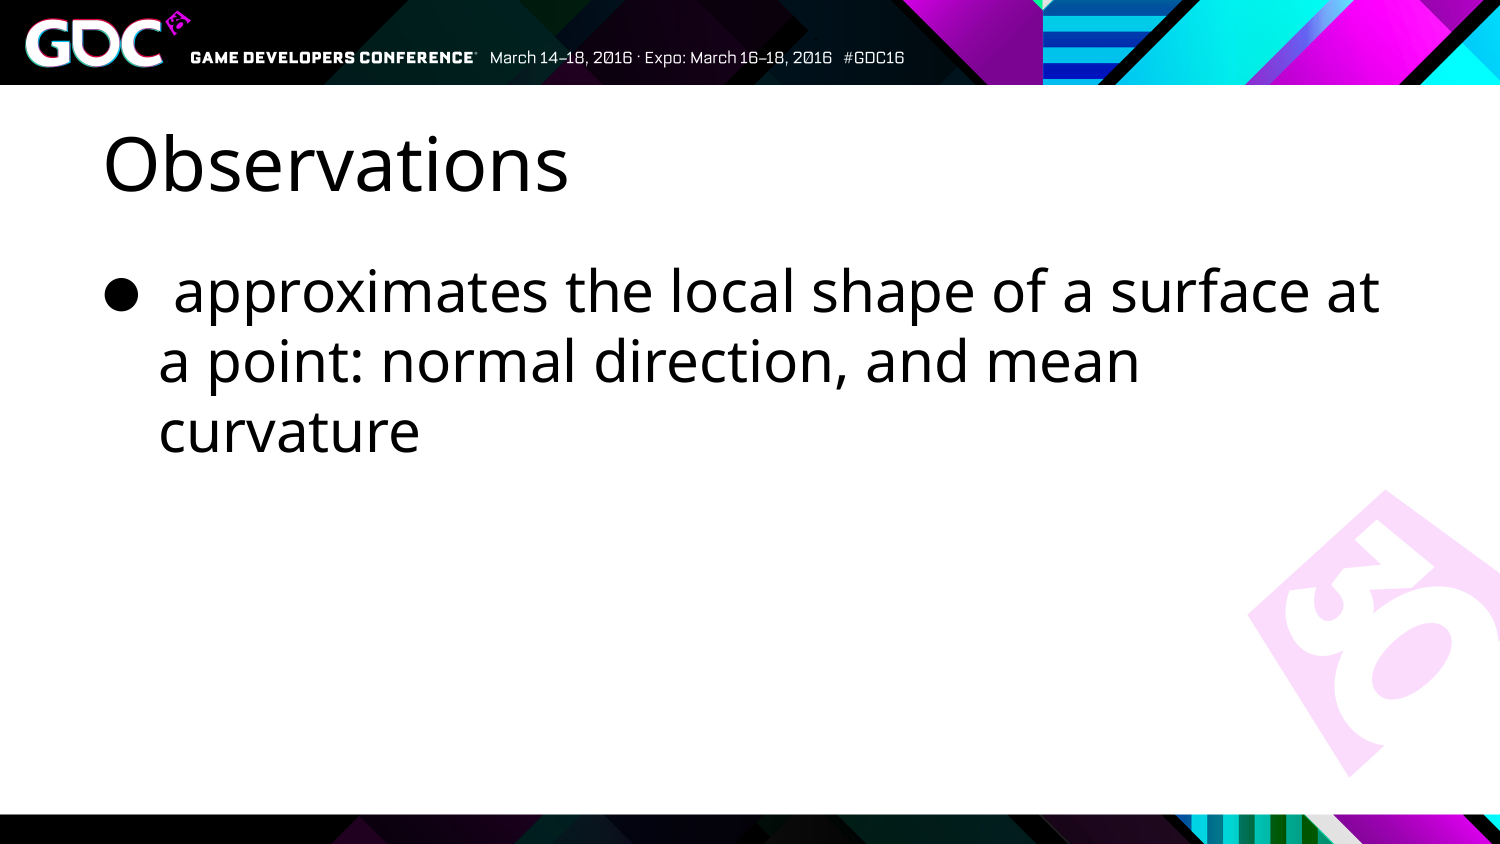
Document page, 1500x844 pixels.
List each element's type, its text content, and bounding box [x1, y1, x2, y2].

title Observations [87, 109, 1413, 238]
picture [0, 0, 1500, 844]
